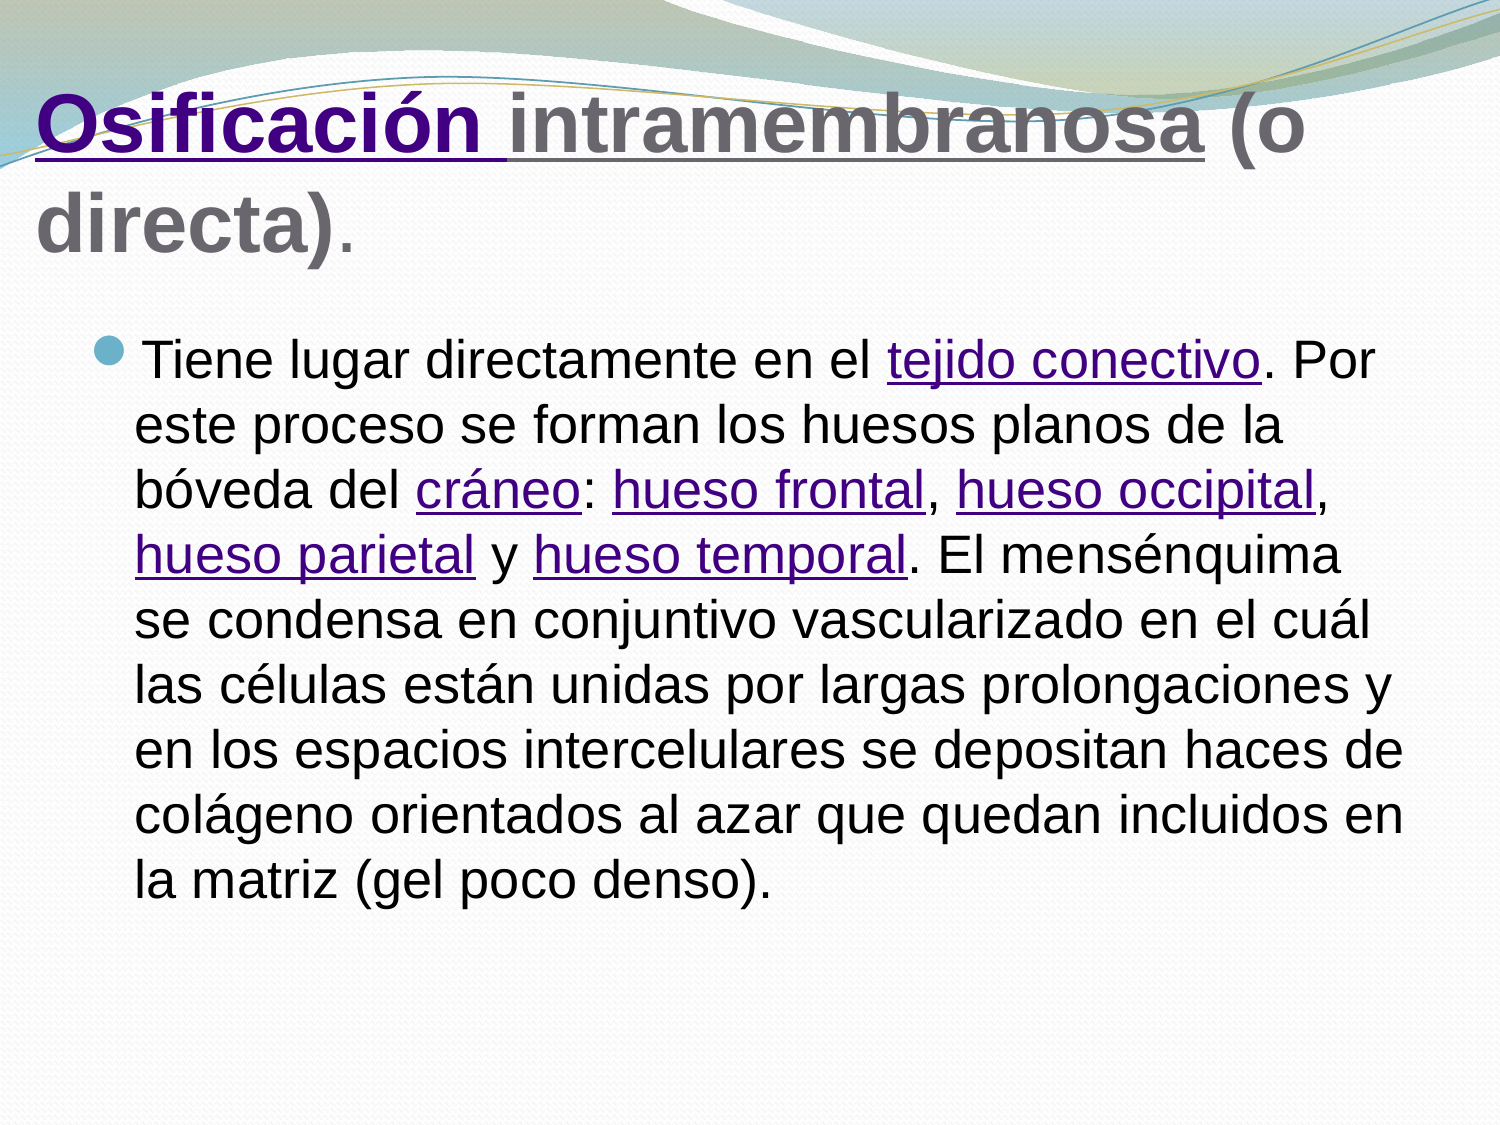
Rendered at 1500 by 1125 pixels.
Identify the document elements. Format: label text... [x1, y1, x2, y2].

title Osificación intramembranosa (o directa). [35, 58, 1454, 270]
list Tiene lugar directamente en el tejido conectivo. Por este proceso se forman los huesos planos de la bóveda del cráneo: hueso frontal, hueso occipital, hueso parietal y hueso temporal. El mensénquima se condensa en conjuntivo vascularizado en el cuál las células están unidas por largas prolongaciones y en los espacios intercelulares se depositan haces de colágeno orientados al azar que quedan incluidos en la matriz (gel poco denso). [75, 317, 1425, 1038]
